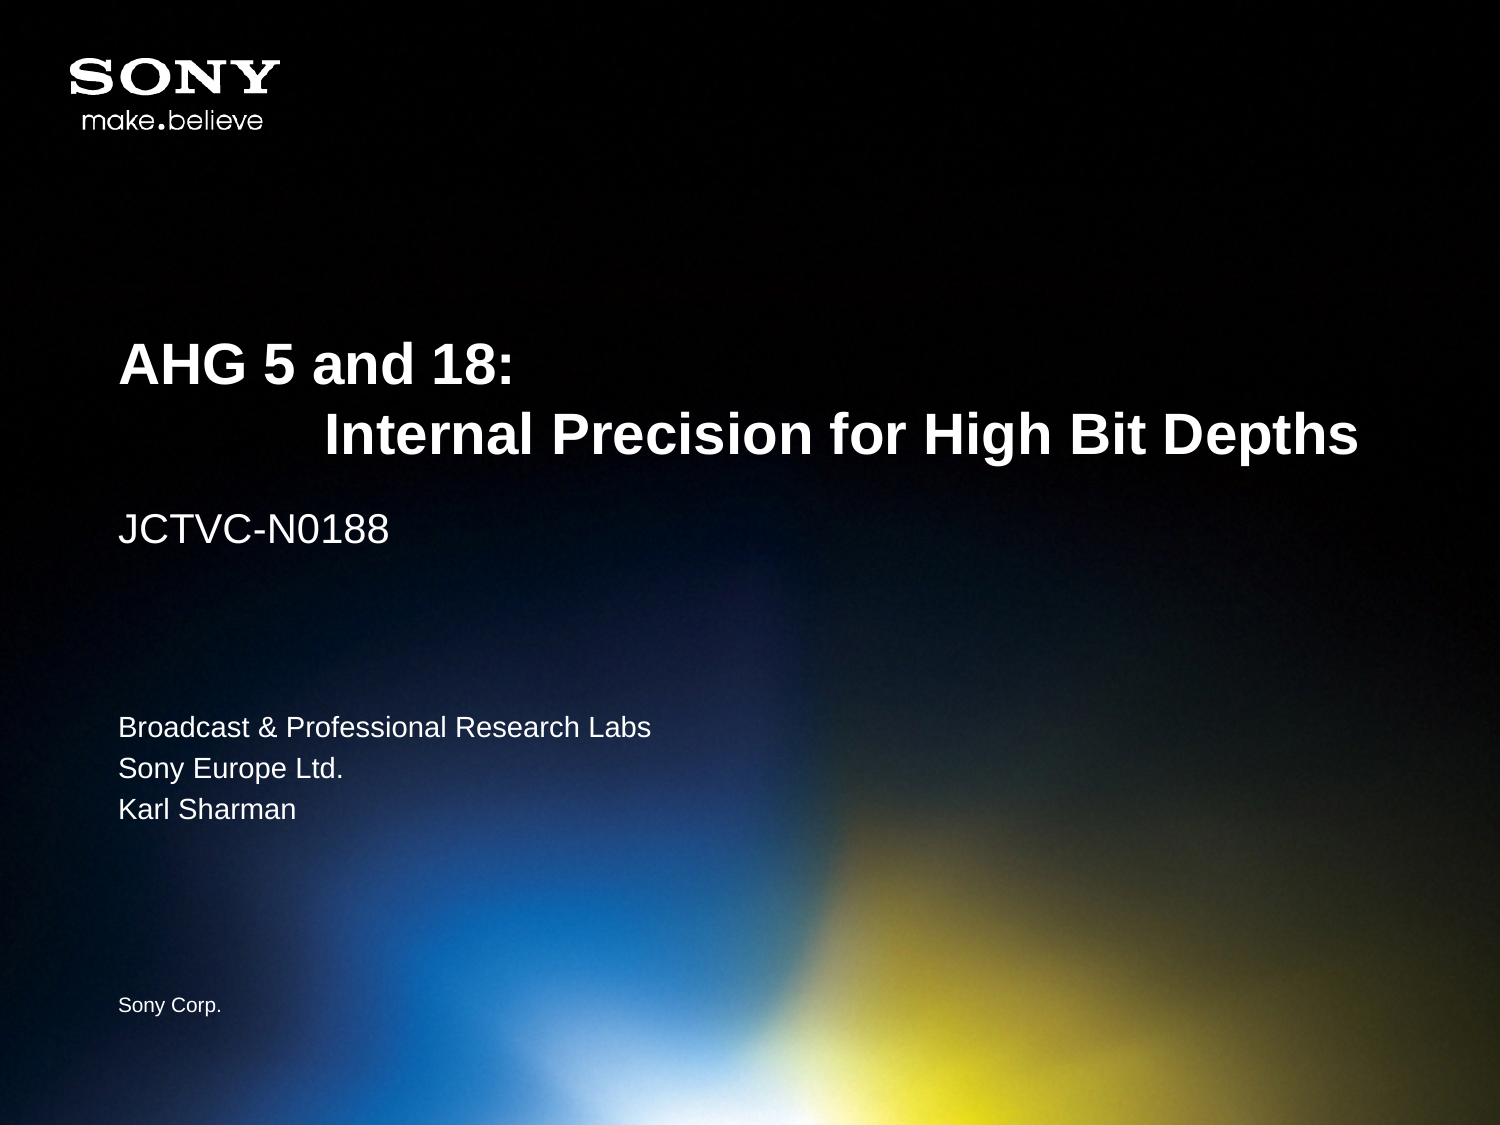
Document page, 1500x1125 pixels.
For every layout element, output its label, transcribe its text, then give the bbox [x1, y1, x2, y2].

subtitle JCTVC-N0188 [118, 501, 1382, 573]
list Sony Corp. [118, 992, 1382, 1052]
list Broadcast & Professional Research Labs Sony Europe Ltd. Karl Sharman [118, 708, 1382, 868]
title AHG 5 and 18: Internal Precision for High Bit Depths [118, 234, 1425, 467]
picture [0, 0, 1500, 1125]
